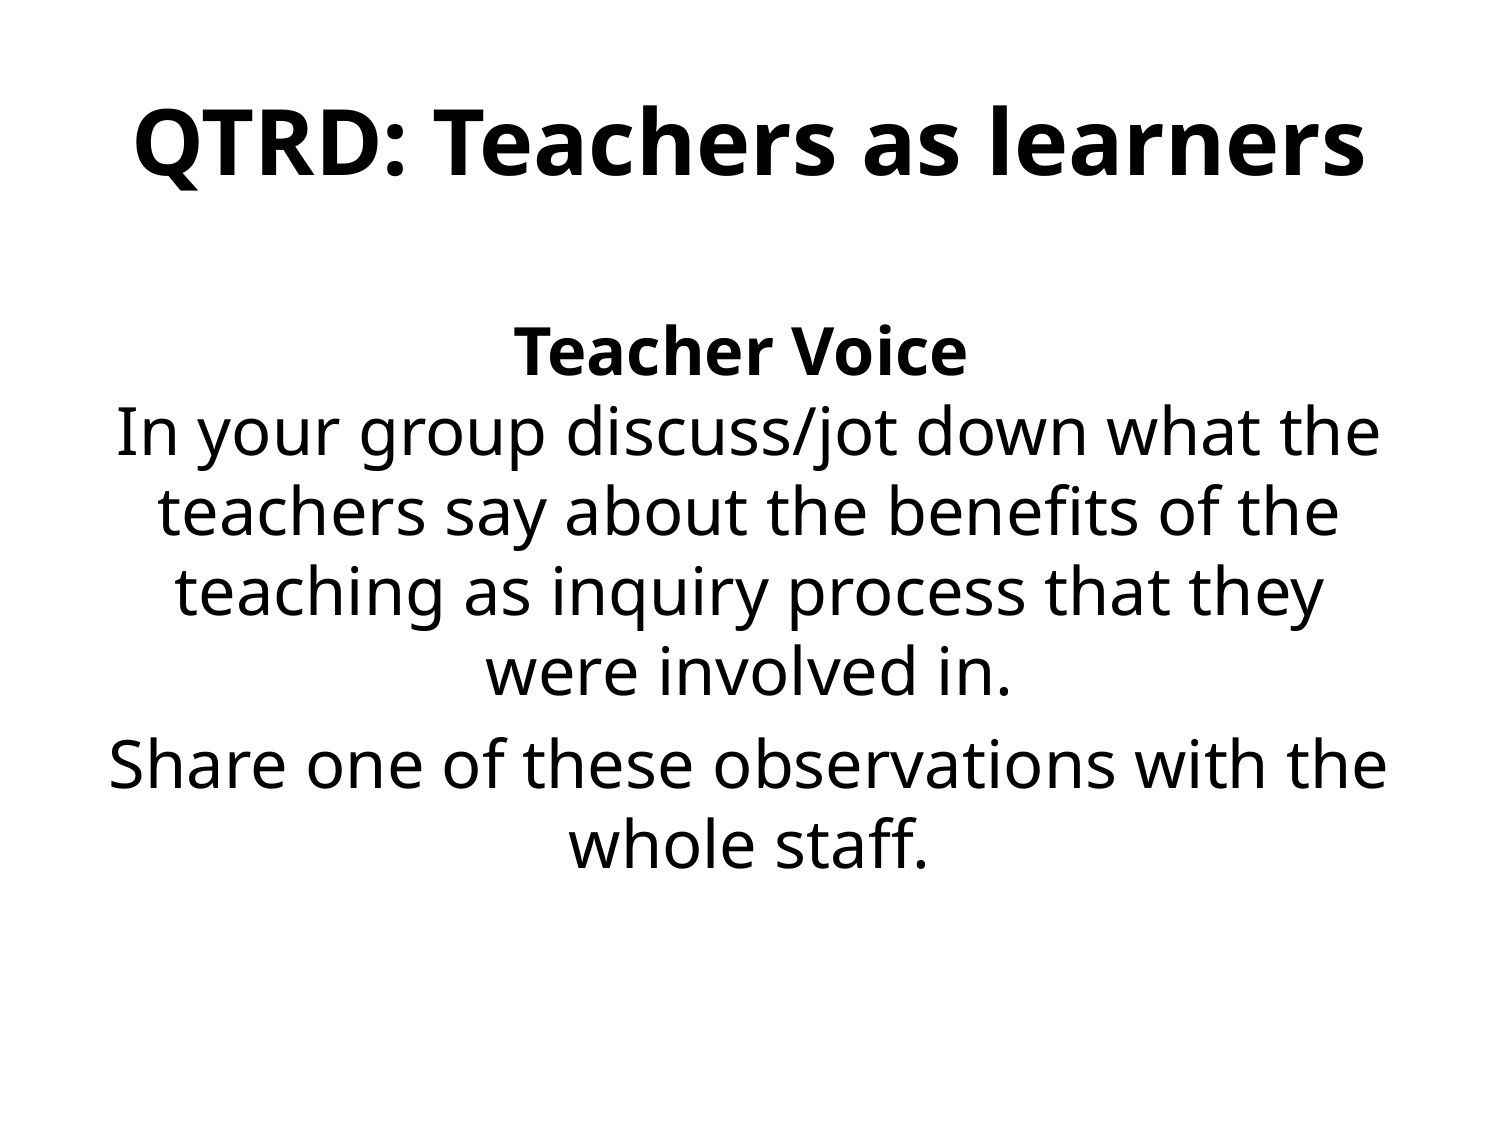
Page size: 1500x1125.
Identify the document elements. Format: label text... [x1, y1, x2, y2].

title QTRD: Teachers as learners [75, 45, 1425, 208]
list Teacher Voice In your group discuss/jot down what the teachers say about the benefits of the teaching as inquiry process that they were involved in. Share one of these observations with the whole staff. [75, 208, 1425, 1005]
